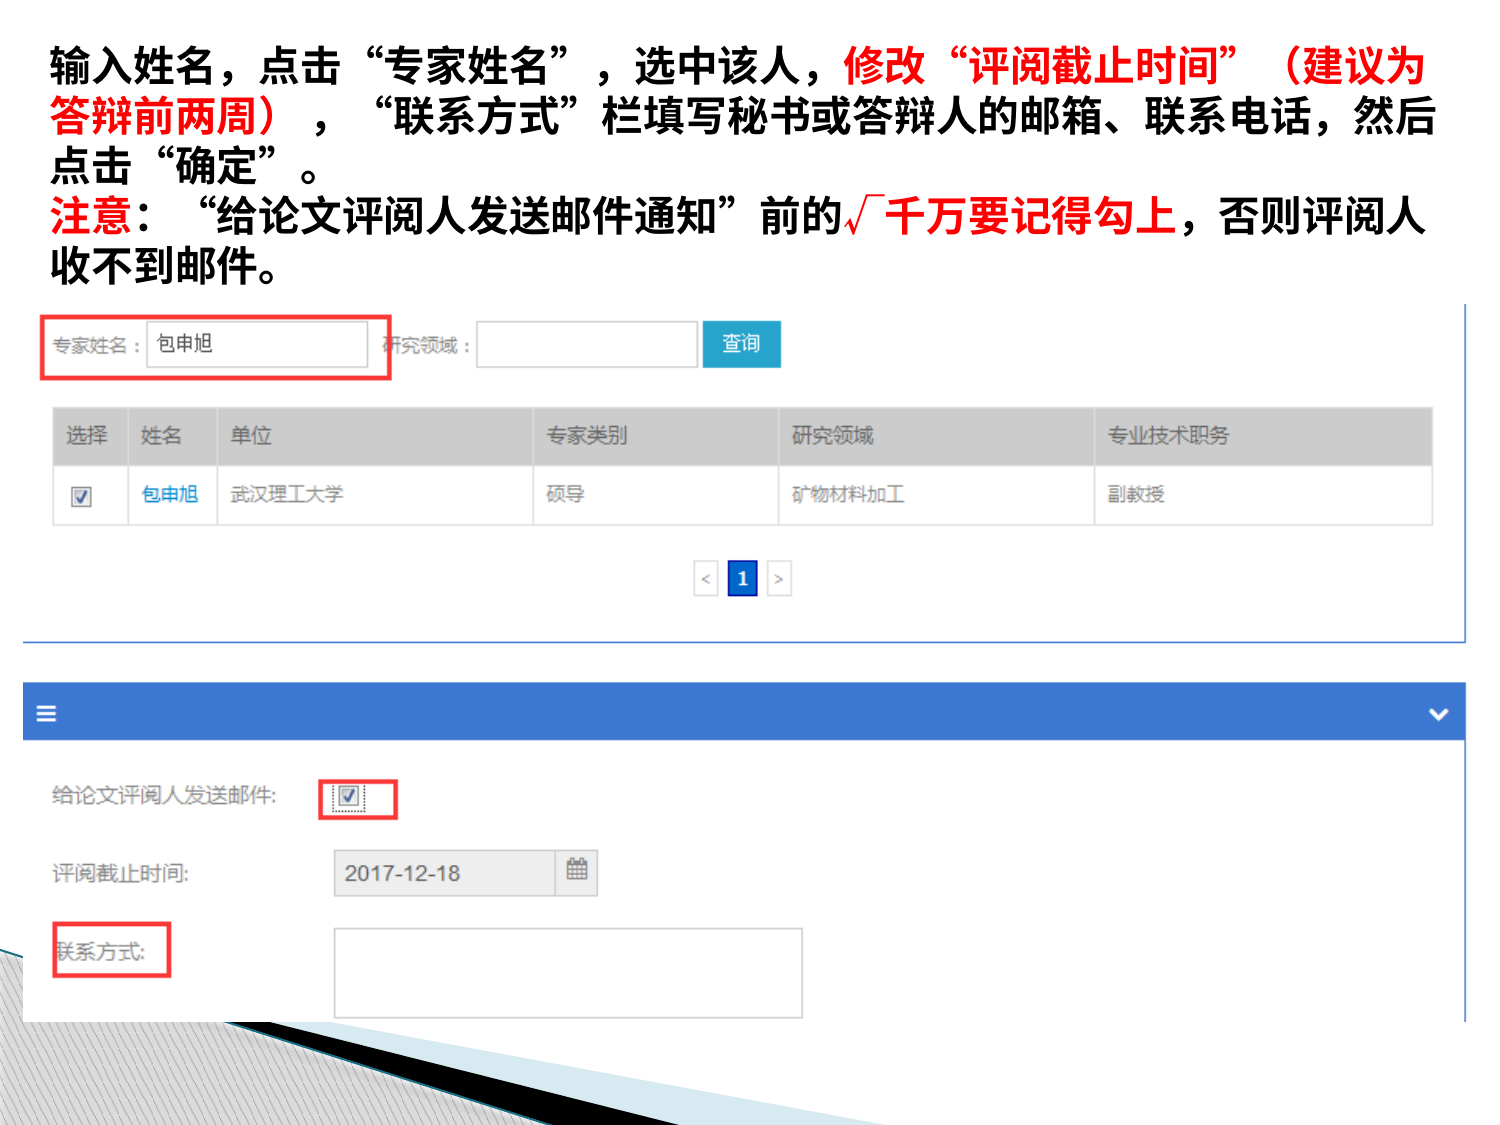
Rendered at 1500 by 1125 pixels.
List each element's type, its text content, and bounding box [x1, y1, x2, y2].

picture [23, 304, 1474, 1022]
text_box 输入姓名，点击“专家姓名”，选中该人，修改“评阅截止时间”（建议为答辩前两周） ，“联系方式”栏填写秘书或答辩人的邮箱、联系电话，然后点击“确定”。 注意：“给论文评阅人发送邮件通知”前的√千万要记得勾上，否则评阅人收不到邮件。 [35, 35, 1477, 295]
